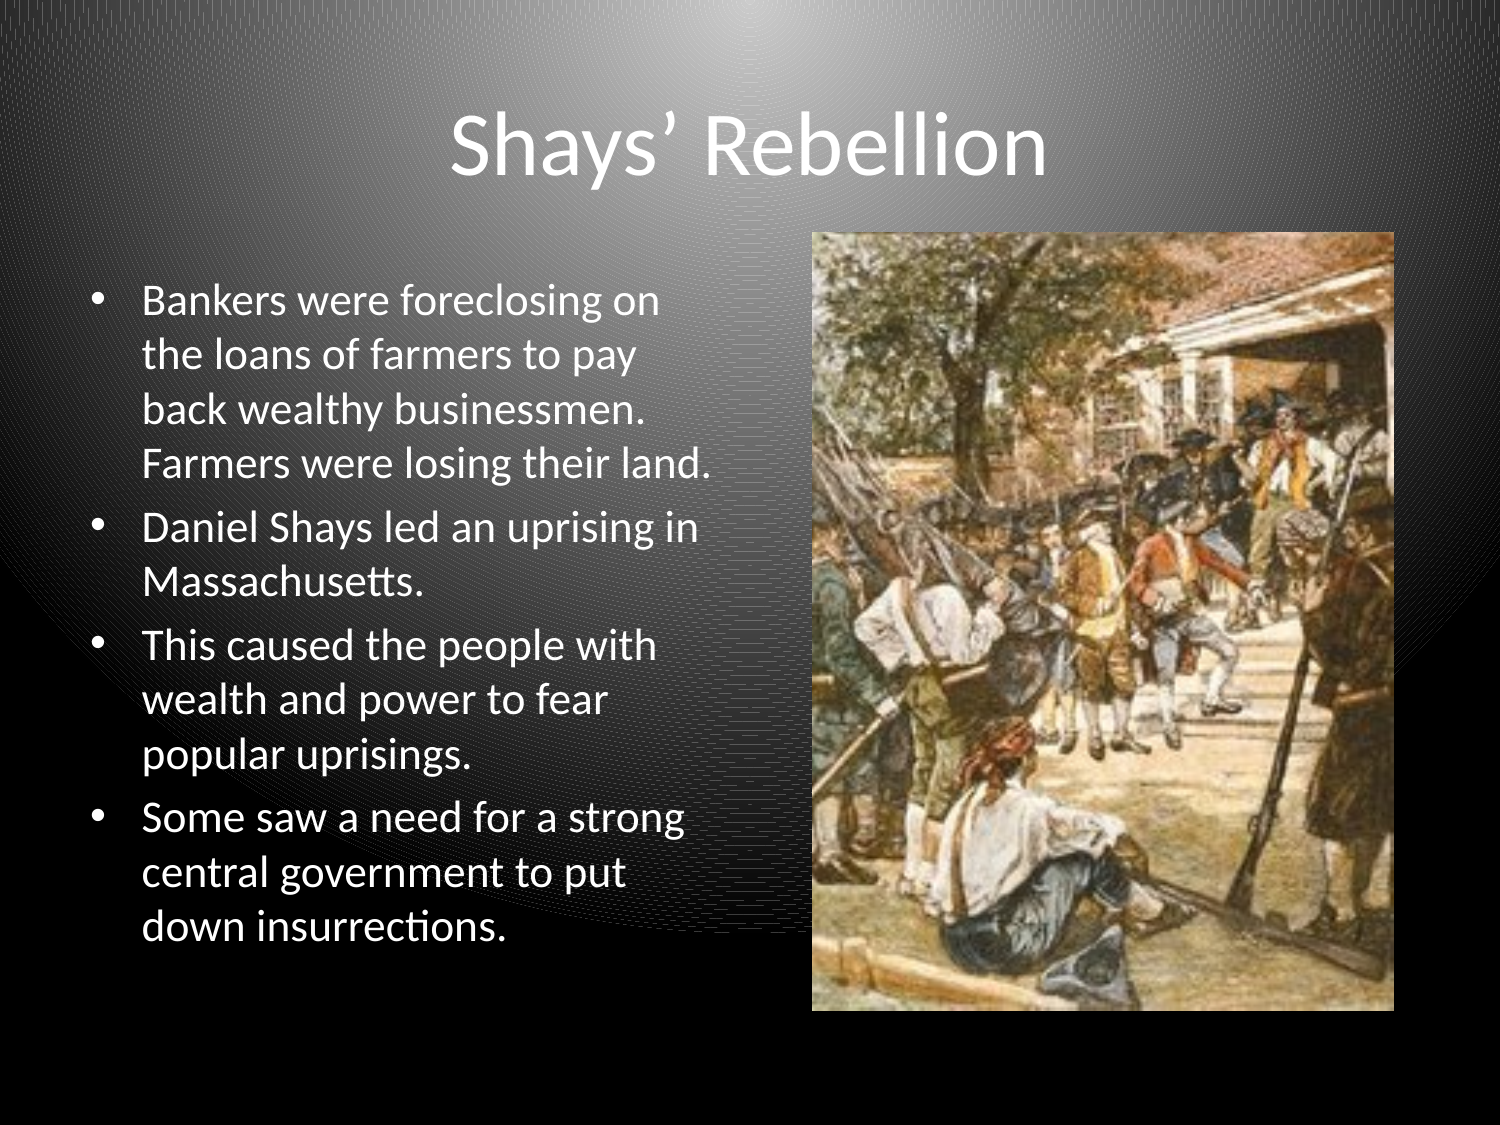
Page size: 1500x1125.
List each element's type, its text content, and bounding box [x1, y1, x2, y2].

list Bankers were foreclosing on the loans of farmers to pay back wealthy businessmen. Farmers were losing their land. Daniel Shays led an uprising in Massachusetts. This caused the people with wealth and power to fear popular uprisings. Some saw a need for a strong central government to put down insurrections. [75, 262, 738, 1005]
title Shays’ Rebellion [75, 45, 1425, 233]
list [812, 232, 1394, 1011]
